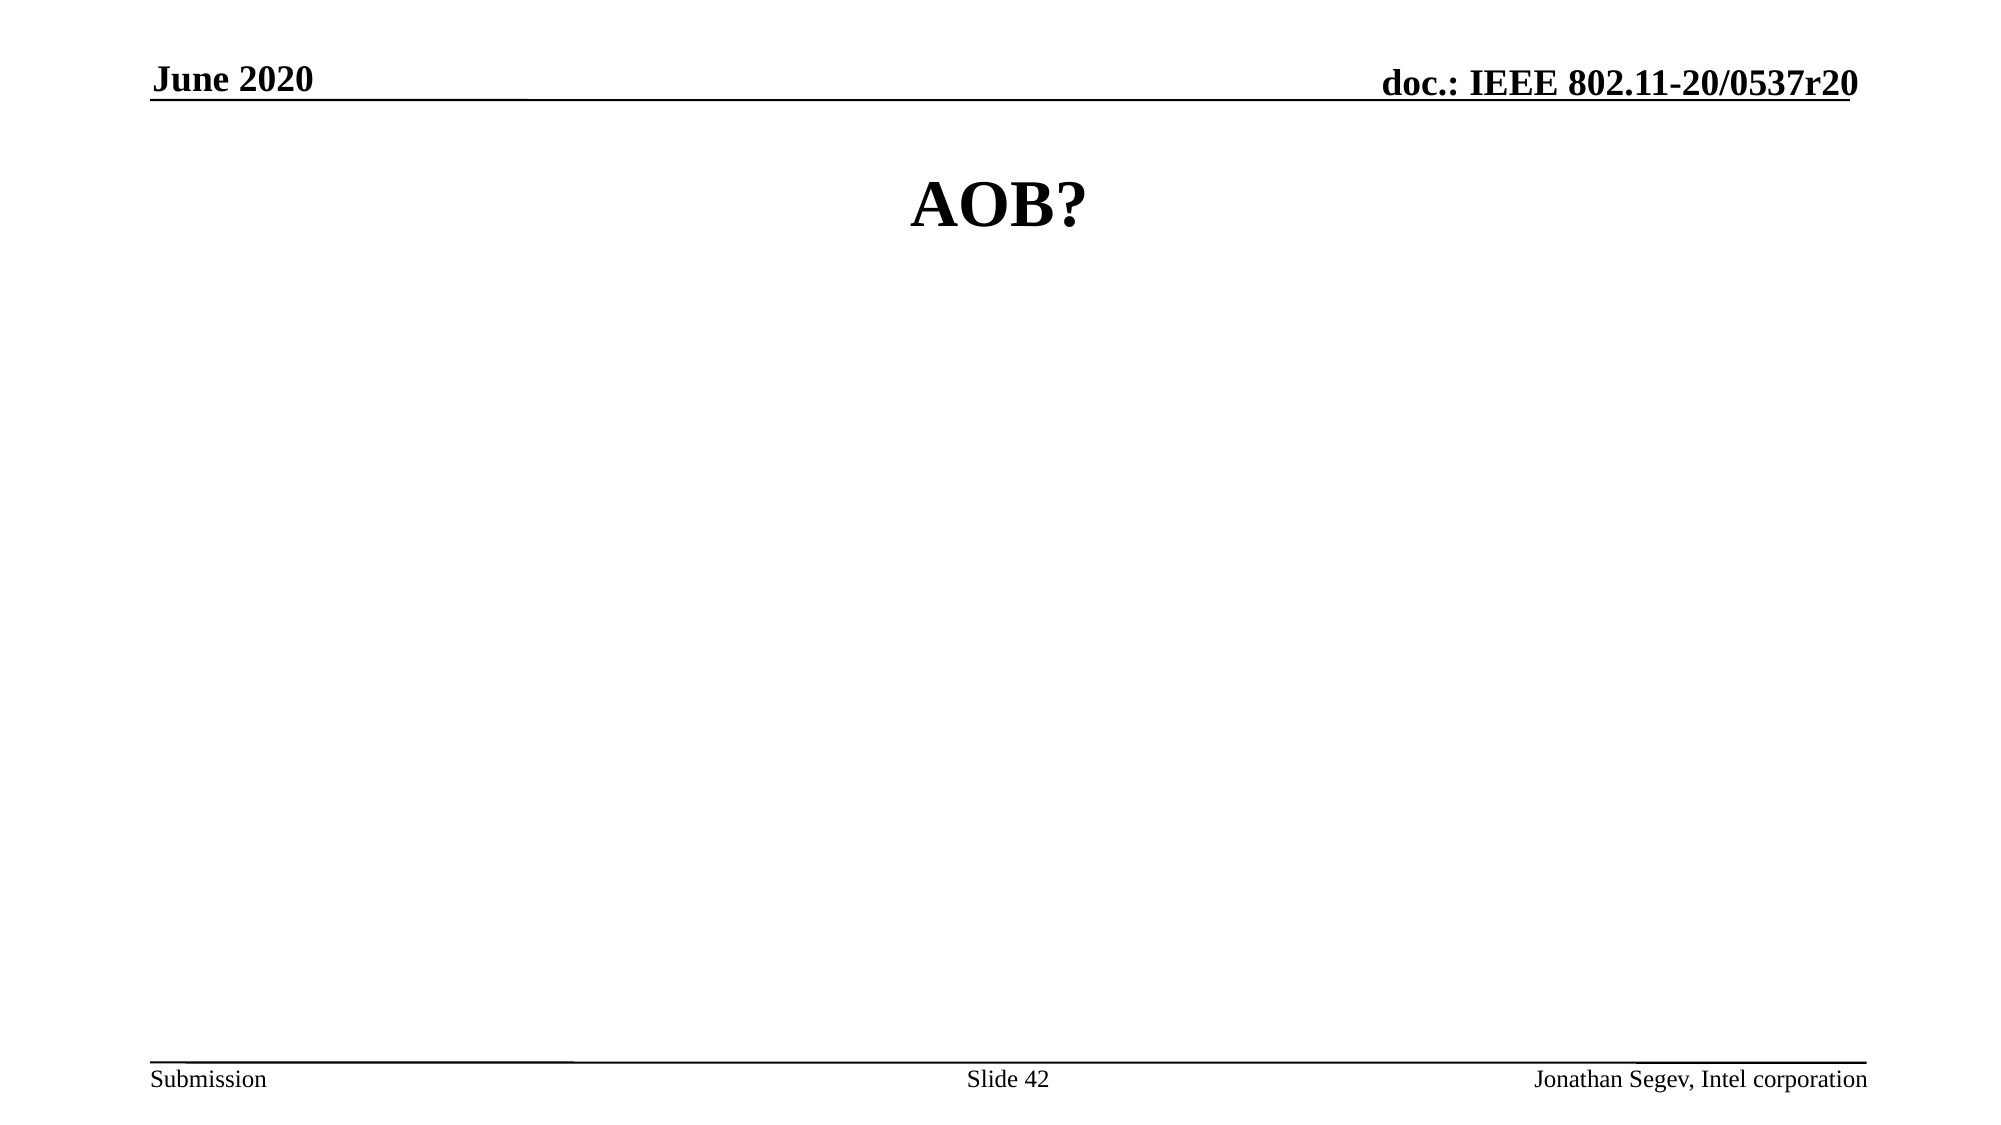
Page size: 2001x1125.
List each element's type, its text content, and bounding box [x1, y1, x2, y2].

title AOB? [149, 112, 1850, 288]
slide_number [152, 54, 563, 100]
footer Jonathan Segev, Intel corporation [1171, 1061, 1869, 1093]
slide_number Slide 42 [950, 1061, 1067, 1123]
